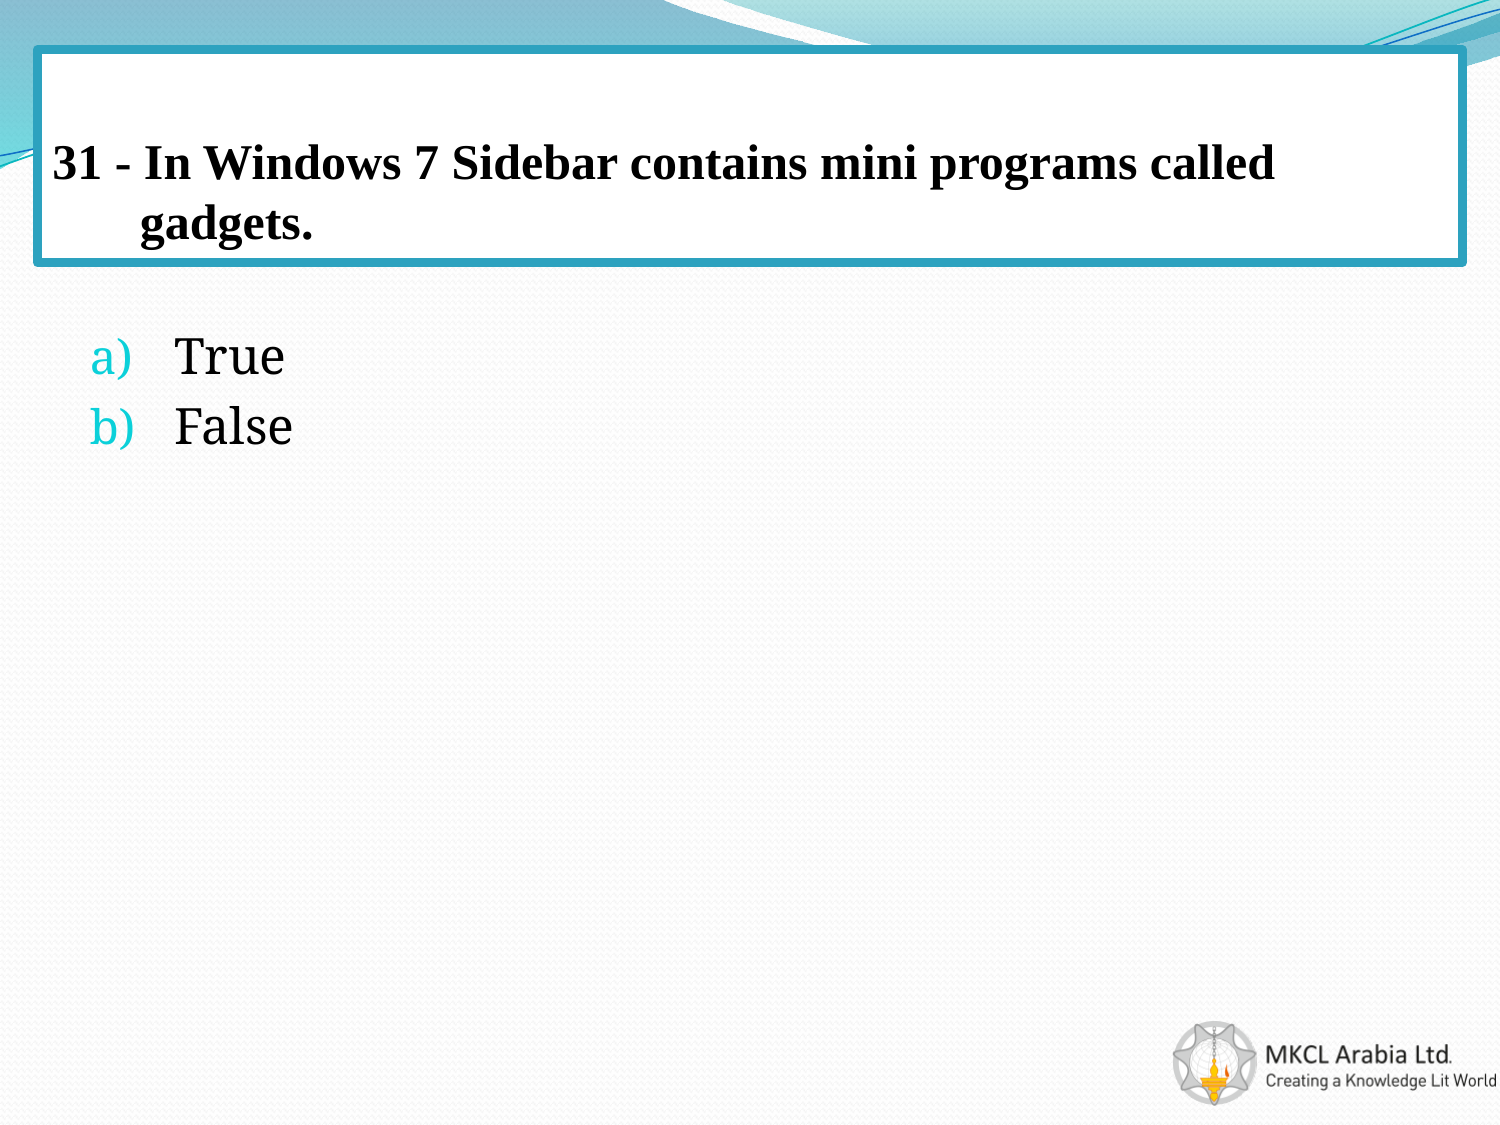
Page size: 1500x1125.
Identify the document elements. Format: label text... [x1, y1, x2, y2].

picture [1172, 1021, 1496, 1106]
list True False [75, 317, 1425, 1038]
title 31 - In Windows 7 Sidebar contains mini programs called gadgets. [37, 62, 1388, 250]
